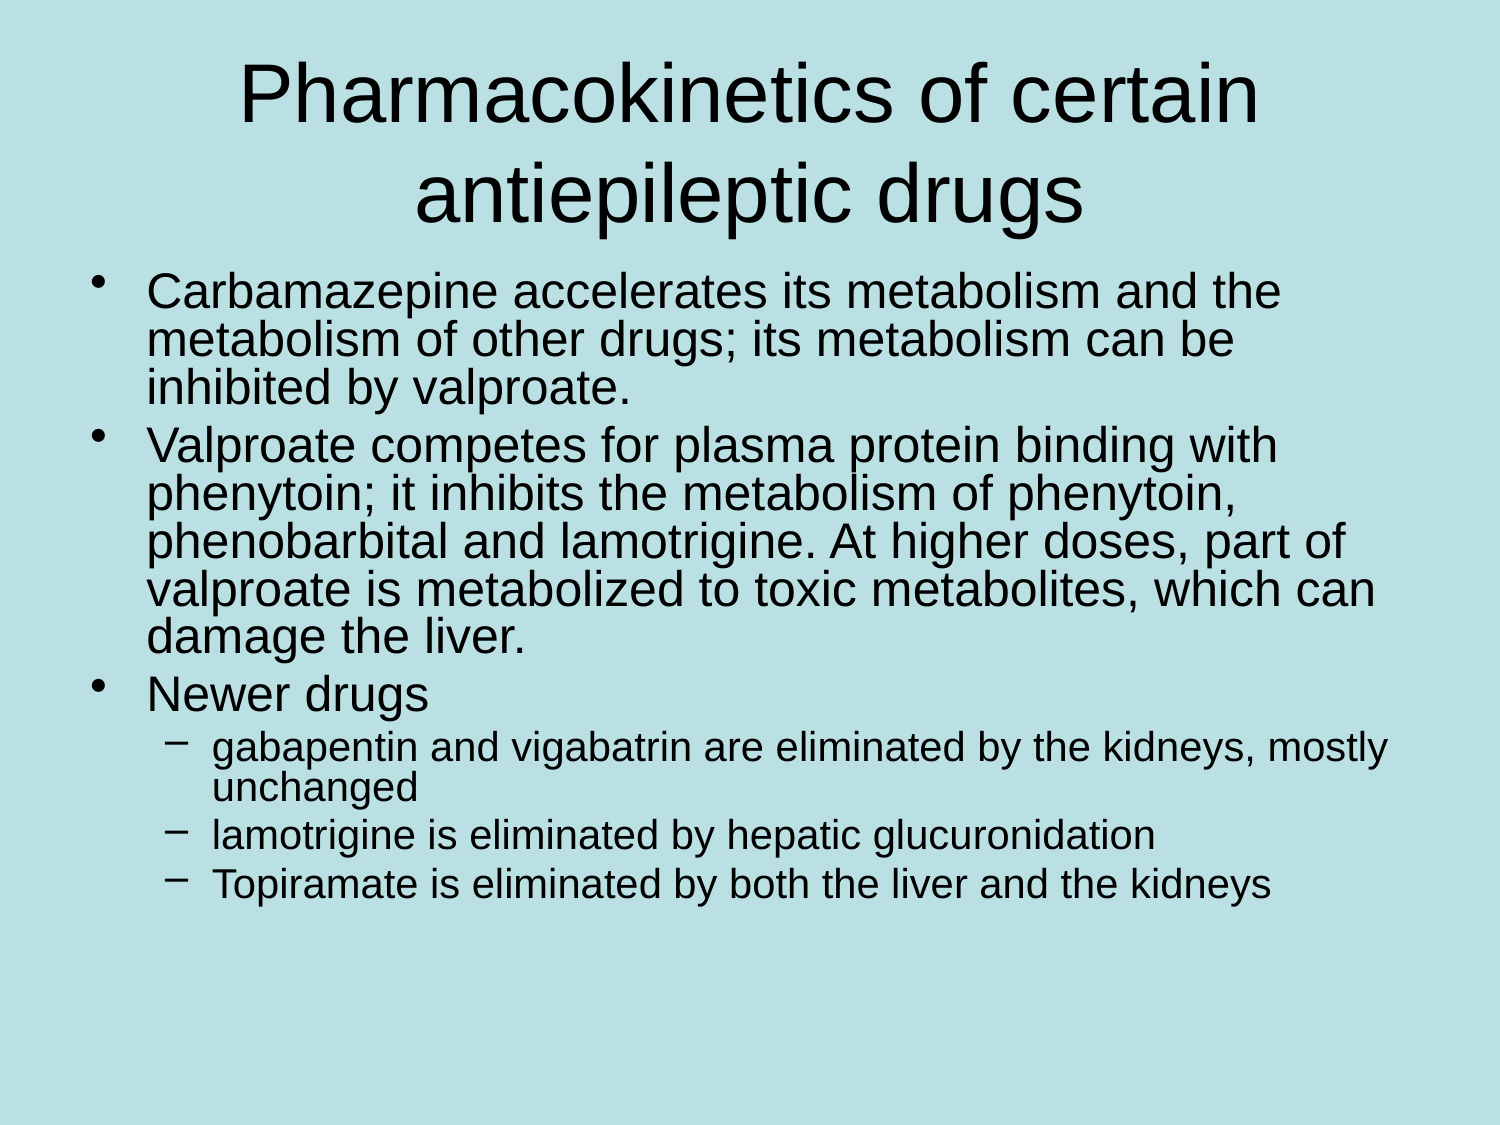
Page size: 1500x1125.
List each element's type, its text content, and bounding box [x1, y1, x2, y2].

title Pharmacokinetics of certain antiepileptic drugs [75, 45, 1425, 233]
list Carbamazepine accelerates its metabolism and the metabolism of other drugs; its metabolism can be inhibited by valproate. Valproate competes for plasma protein binding with phenytoin; it inhibits the metabolism of phenytoin, phenobarbital and lamotrigine. At higher doses, part of valproate is metabolized to toxic metabolites, which can damage the liver. Newer drugs gabapentin and vigabatrin are eliminated by the kidneys, mostly unchanged lamotrigine is eliminated by hepatic glucuronidation Topiramate is eliminated by both the liver and the kidneys [75, 262, 1425, 1005]
